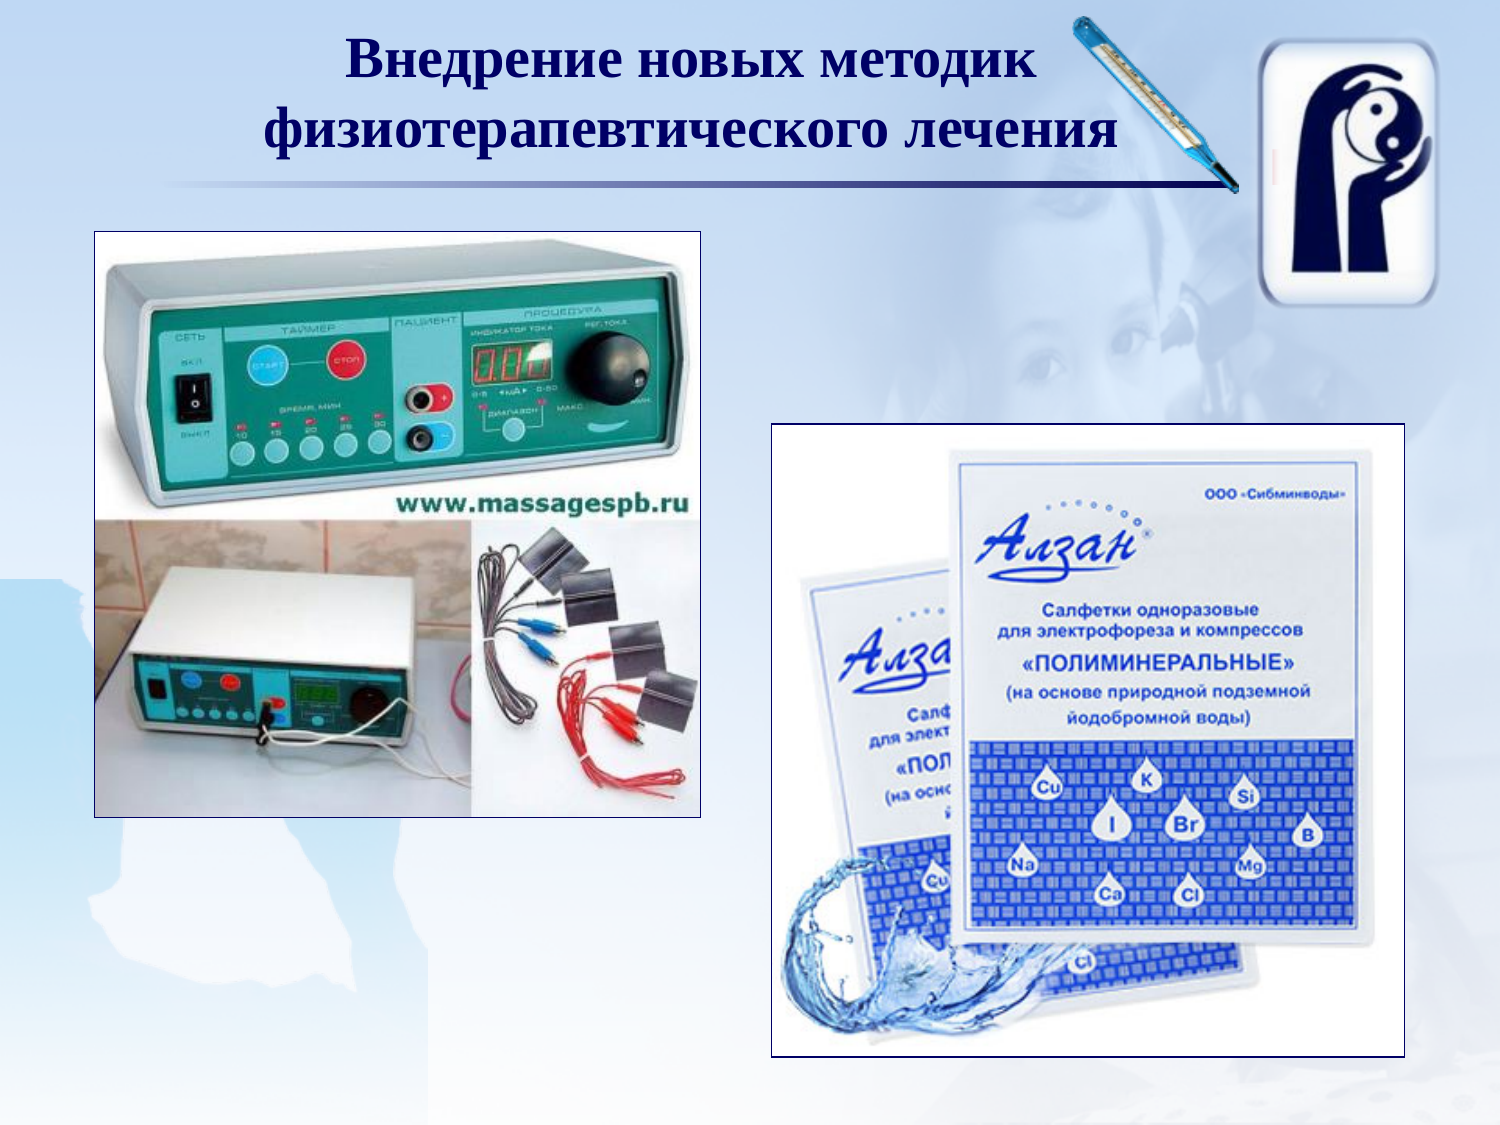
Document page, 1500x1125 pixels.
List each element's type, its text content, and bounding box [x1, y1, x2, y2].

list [93, 230, 701, 818]
picture [0, 0, 1500, 1125]
title Внедрение новых методик физиотерапевтического лечения [53, 0, 1329, 178]
